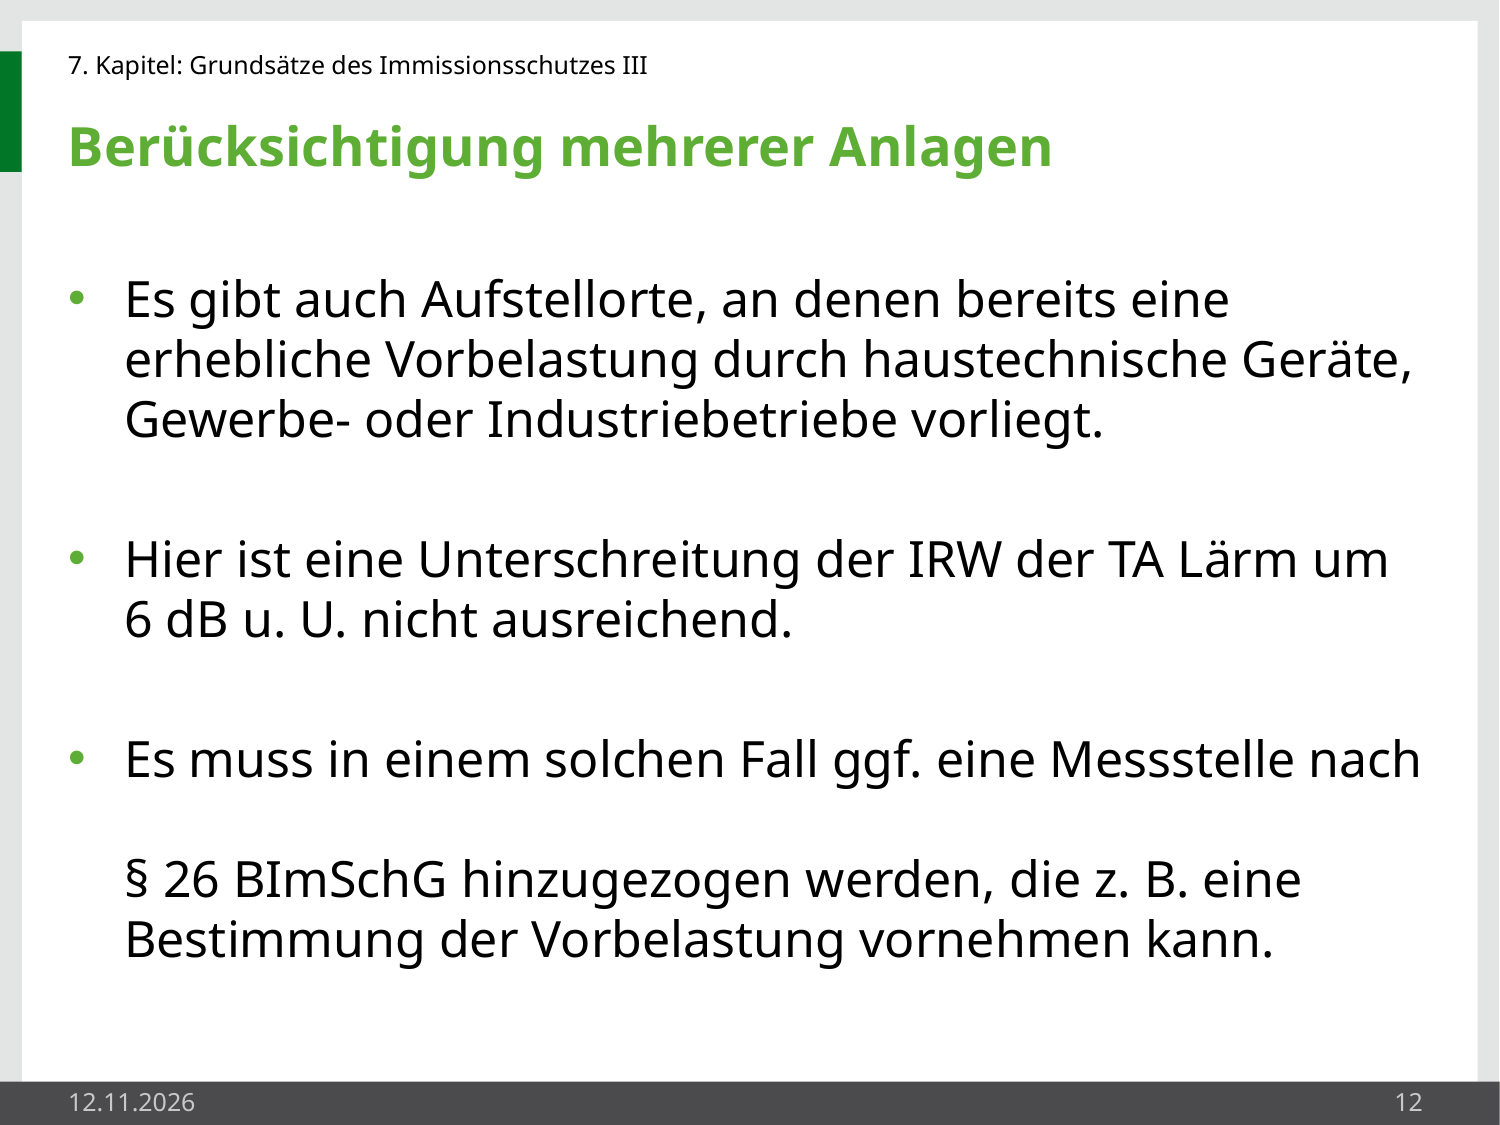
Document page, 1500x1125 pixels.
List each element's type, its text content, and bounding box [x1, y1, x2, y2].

list Es gibt auch Aufstellorte, an denen bereits eine erhebliche Vorbelastung durch haustechnische Geräte, Gewerbe- oder Industriebetriebe vorliegt. Hier ist eine Unterschreitung der IRW der TA Lärm um 6 dB u. U. nicht ausreichend. Es muss in einem solchen Fall ggf. eine Messstelle nach § 26 BImSchG hinzugezogen werden, die z. B. eine Bestimmung der Vorbelastung vornehmen kann. [68, 267, 1436, 951]
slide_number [68, 1082, 231, 1125]
title Berücksichtigung mehrerer Anlagen [67, 77, 1427, 178]
slide_number 12 [1331, 1082, 1423, 1125]
